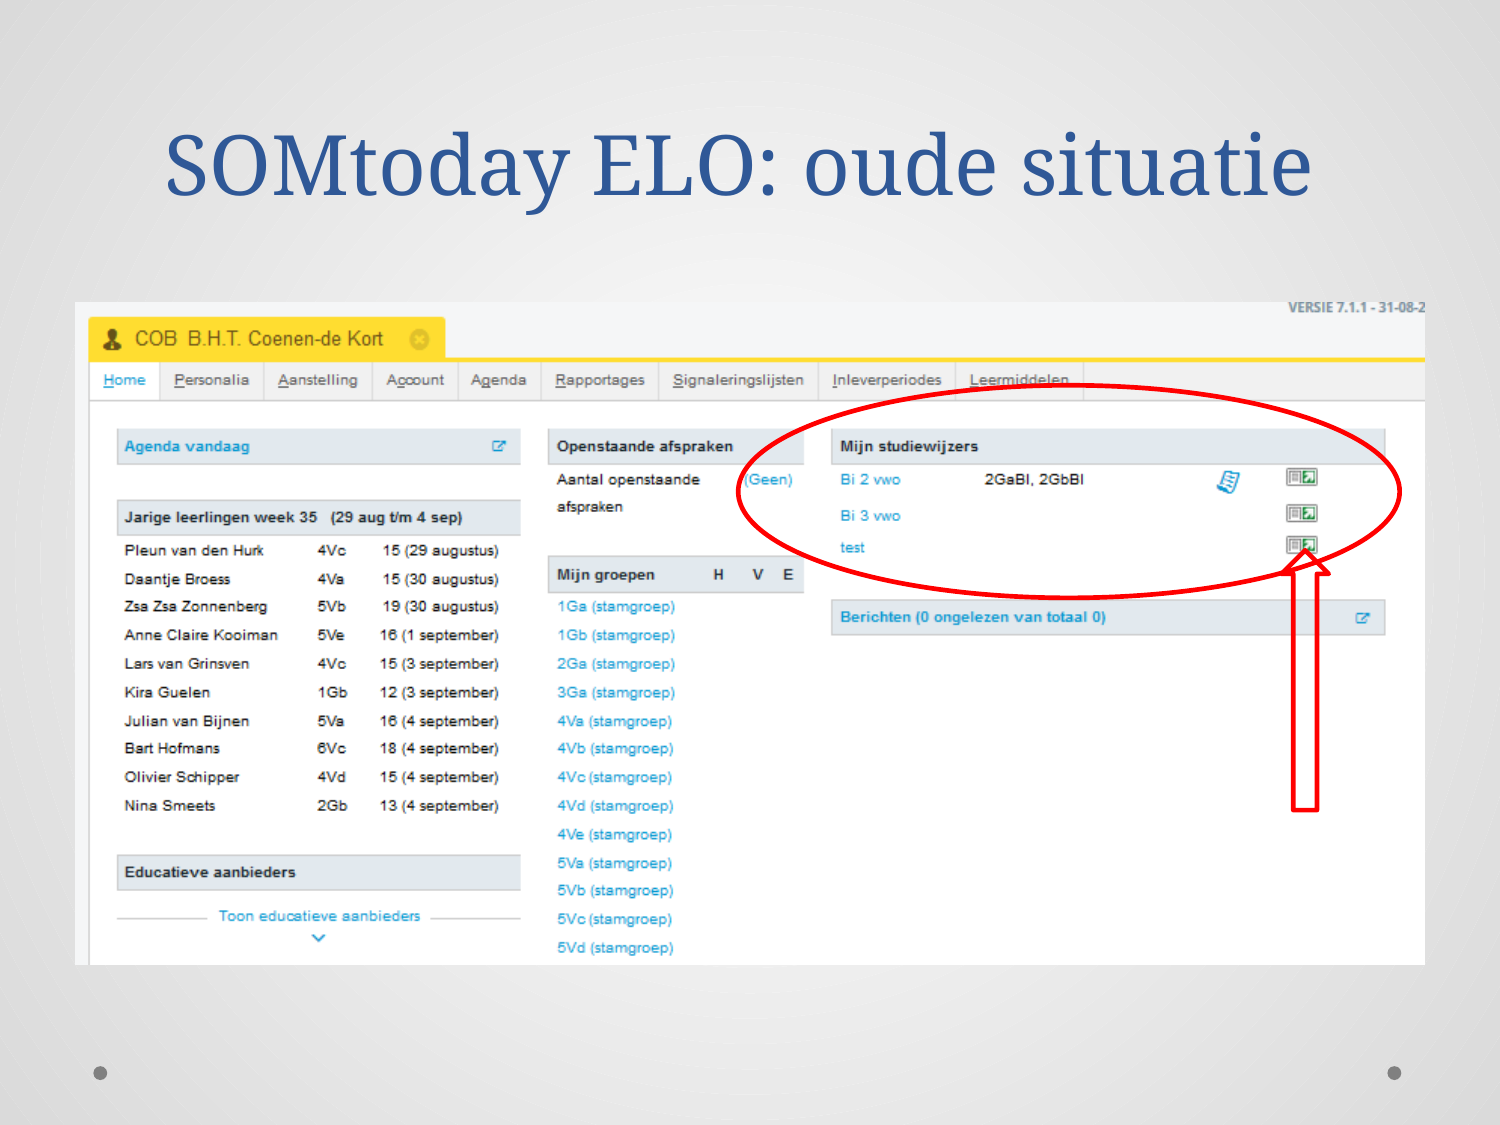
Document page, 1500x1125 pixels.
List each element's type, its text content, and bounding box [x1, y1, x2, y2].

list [74, 302, 1426, 965]
title SOMtoday ELO: oude situatie [29, 0, 1472, 220]
